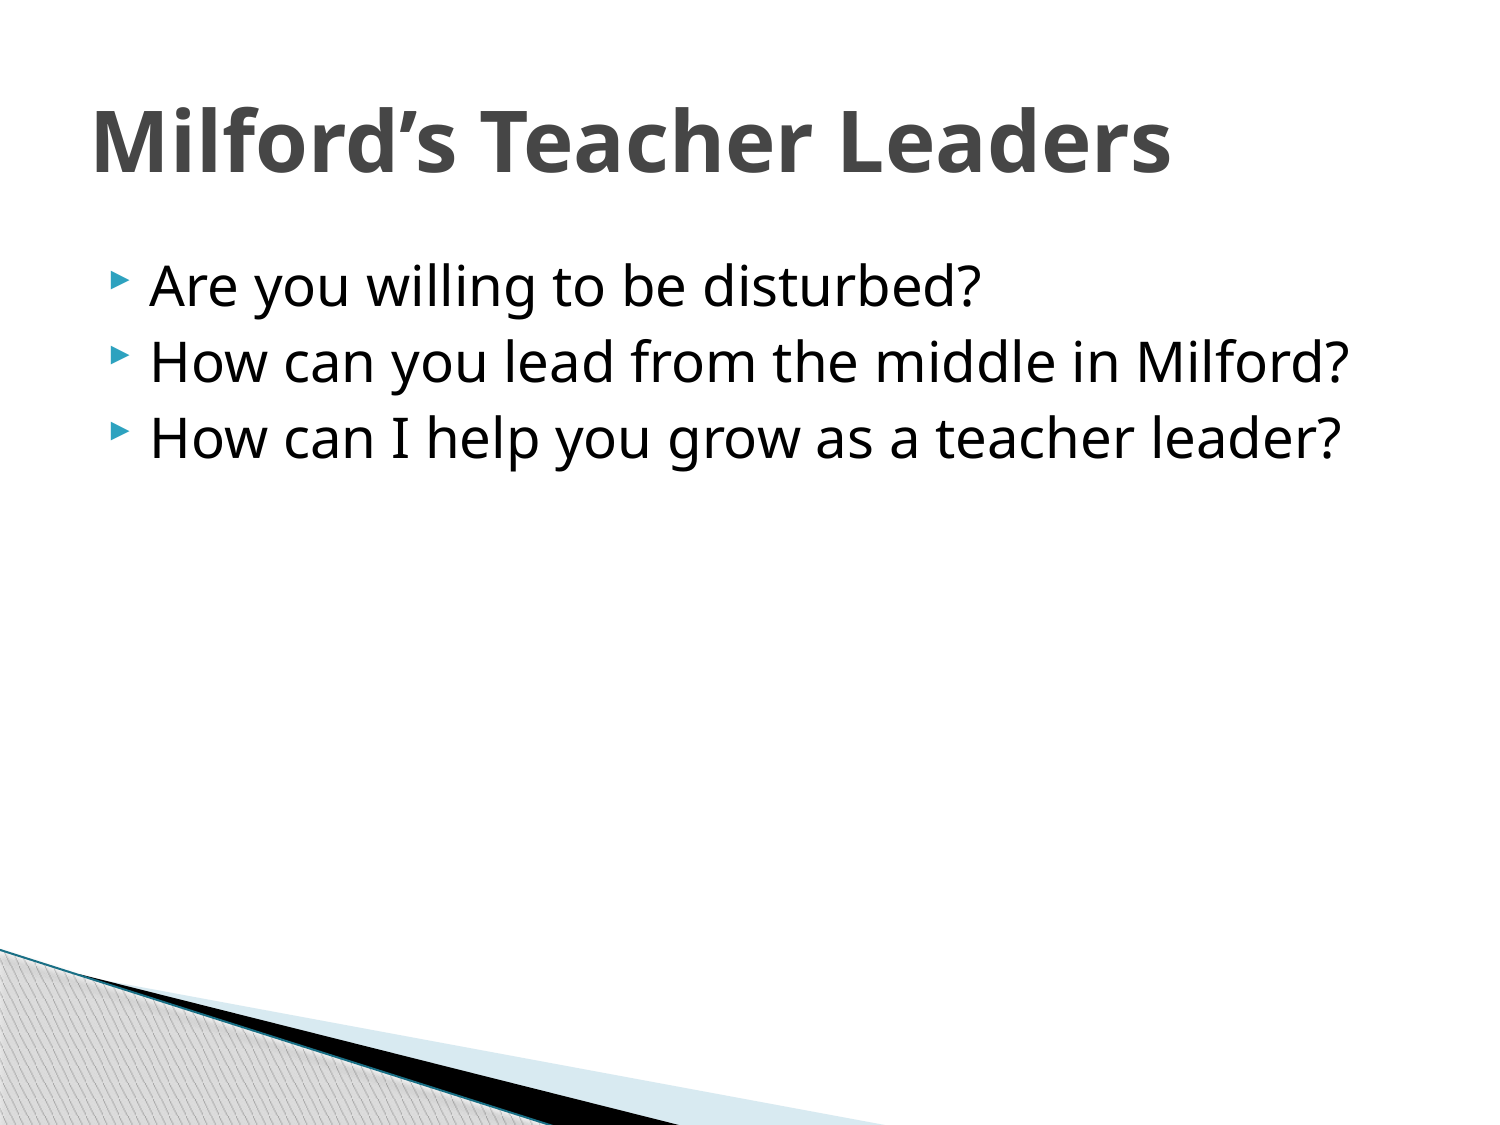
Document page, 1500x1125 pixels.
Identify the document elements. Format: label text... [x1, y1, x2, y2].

title Milford’s Teacher Leaders [75, 45, 1425, 233]
list Are you willing to be disturbed? How can you lead from the middle in Milford? How can I help you grow as a teacher leader? [75, 243, 1425, 986]
